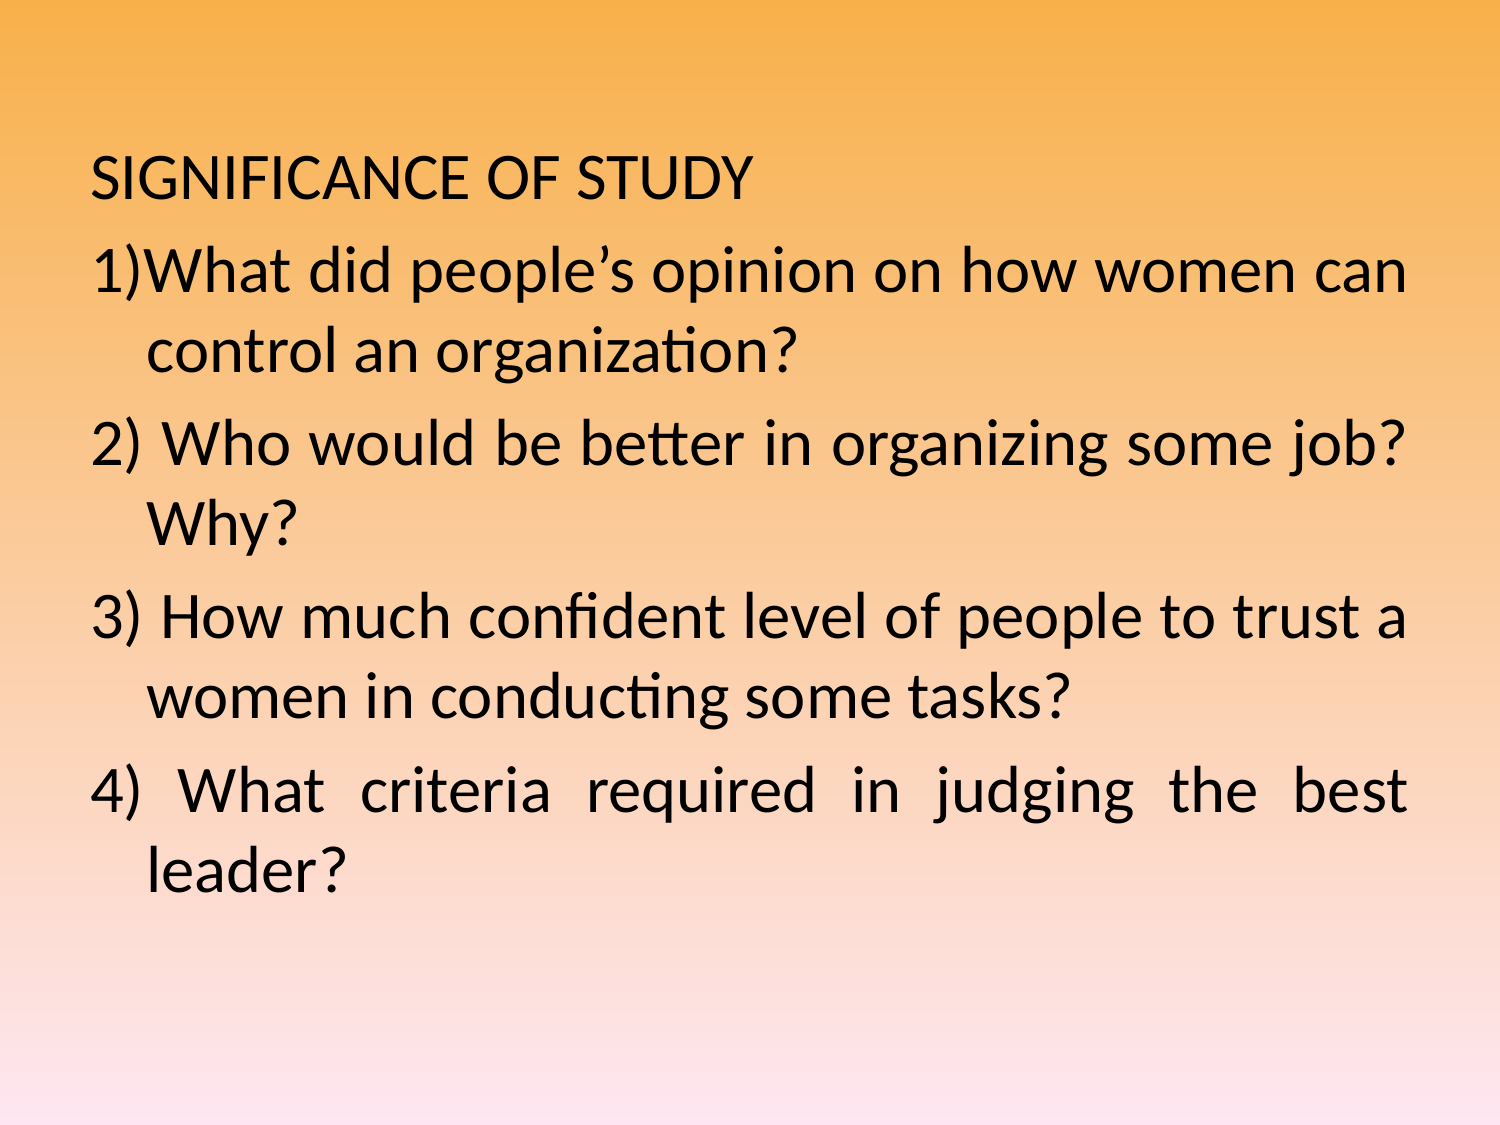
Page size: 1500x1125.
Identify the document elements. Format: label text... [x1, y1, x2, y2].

list SIGNIFICANCE OF STUDY 1)What did people’s opinion on how women can control an organization? 2) Who would be better in organizing some job? Why? 3) How much confident level of people to trust a women in conducting some tasks? 4) What criteria required in judging the best leader? [75, 125, 1425, 1005]
